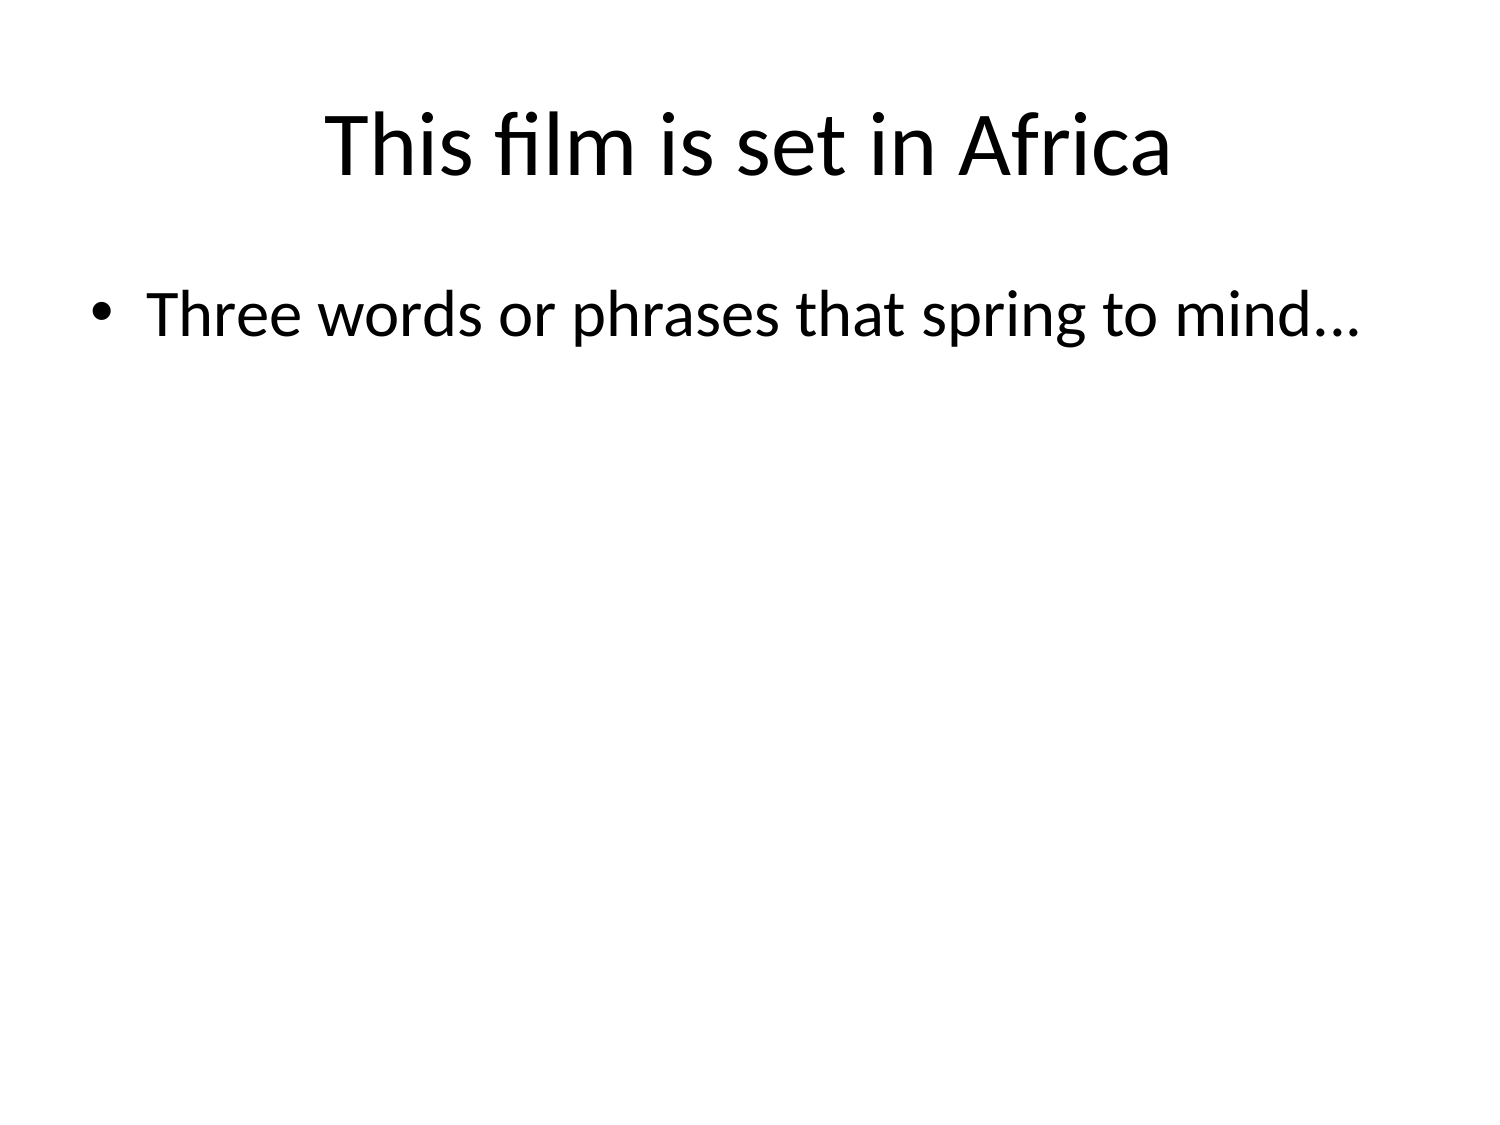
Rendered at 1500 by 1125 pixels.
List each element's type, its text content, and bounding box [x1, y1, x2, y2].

title This film is set in Africa [75, 45, 1425, 233]
list Three words or phrases that spring to mind... [75, 262, 1425, 1005]
